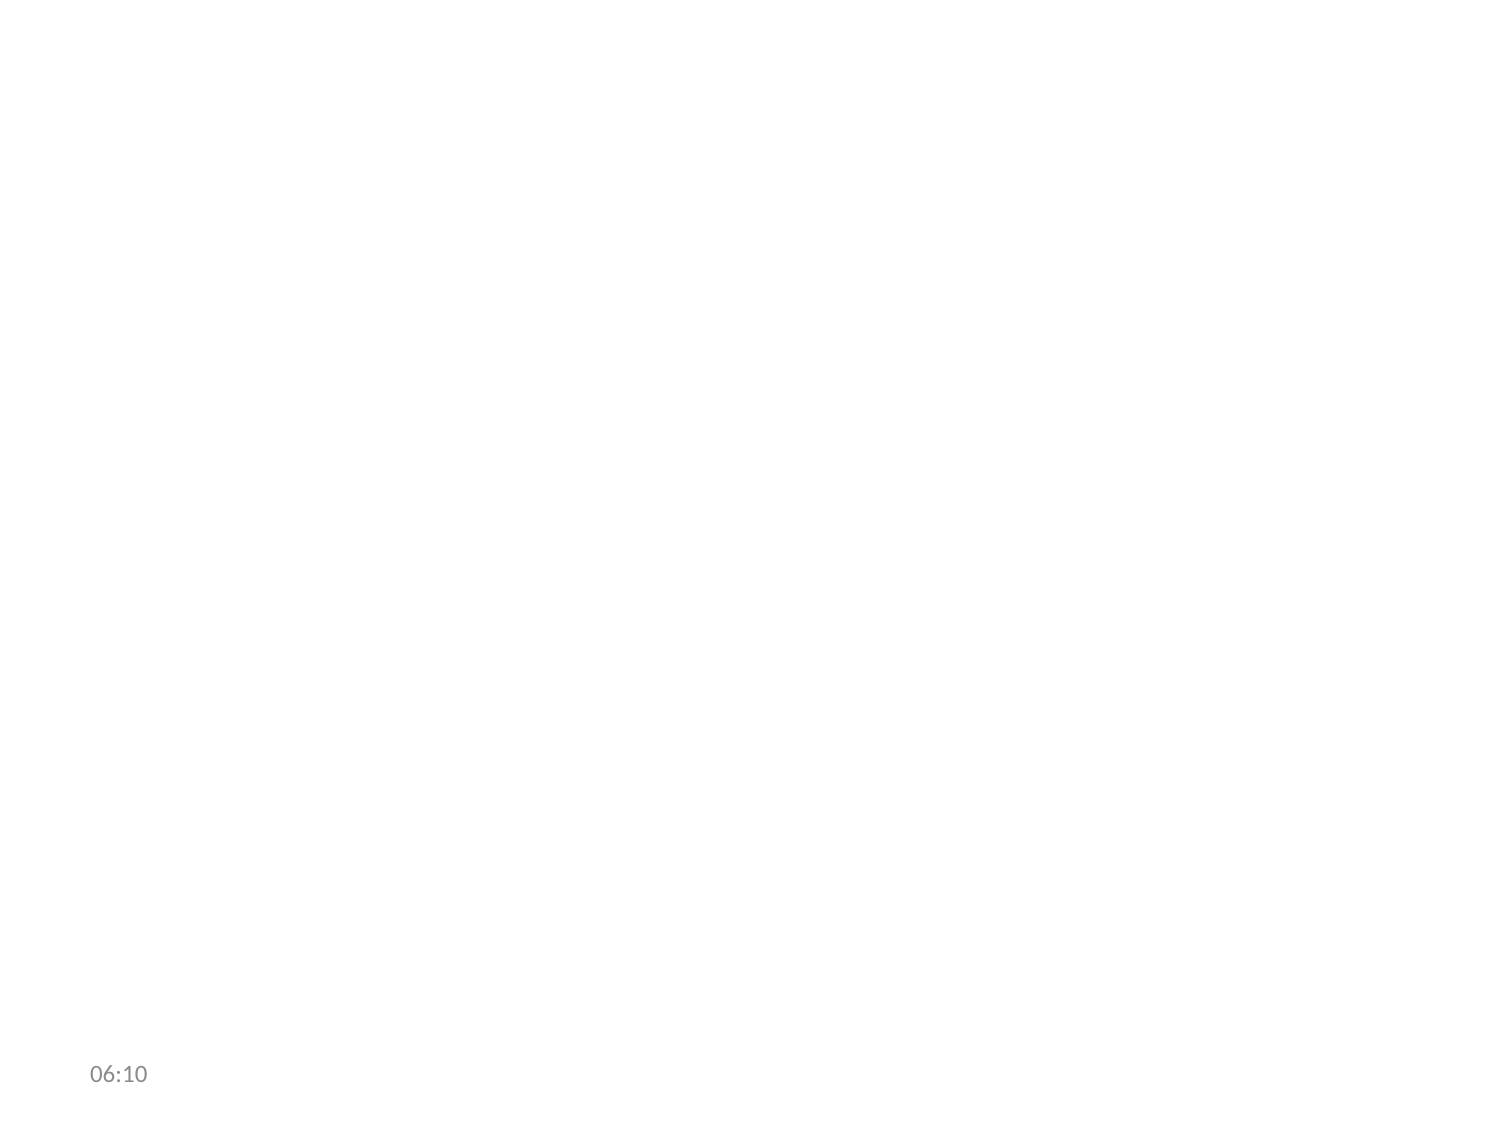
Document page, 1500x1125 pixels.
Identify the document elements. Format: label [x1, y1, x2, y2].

slide_number [75, 1042, 425, 1103]
